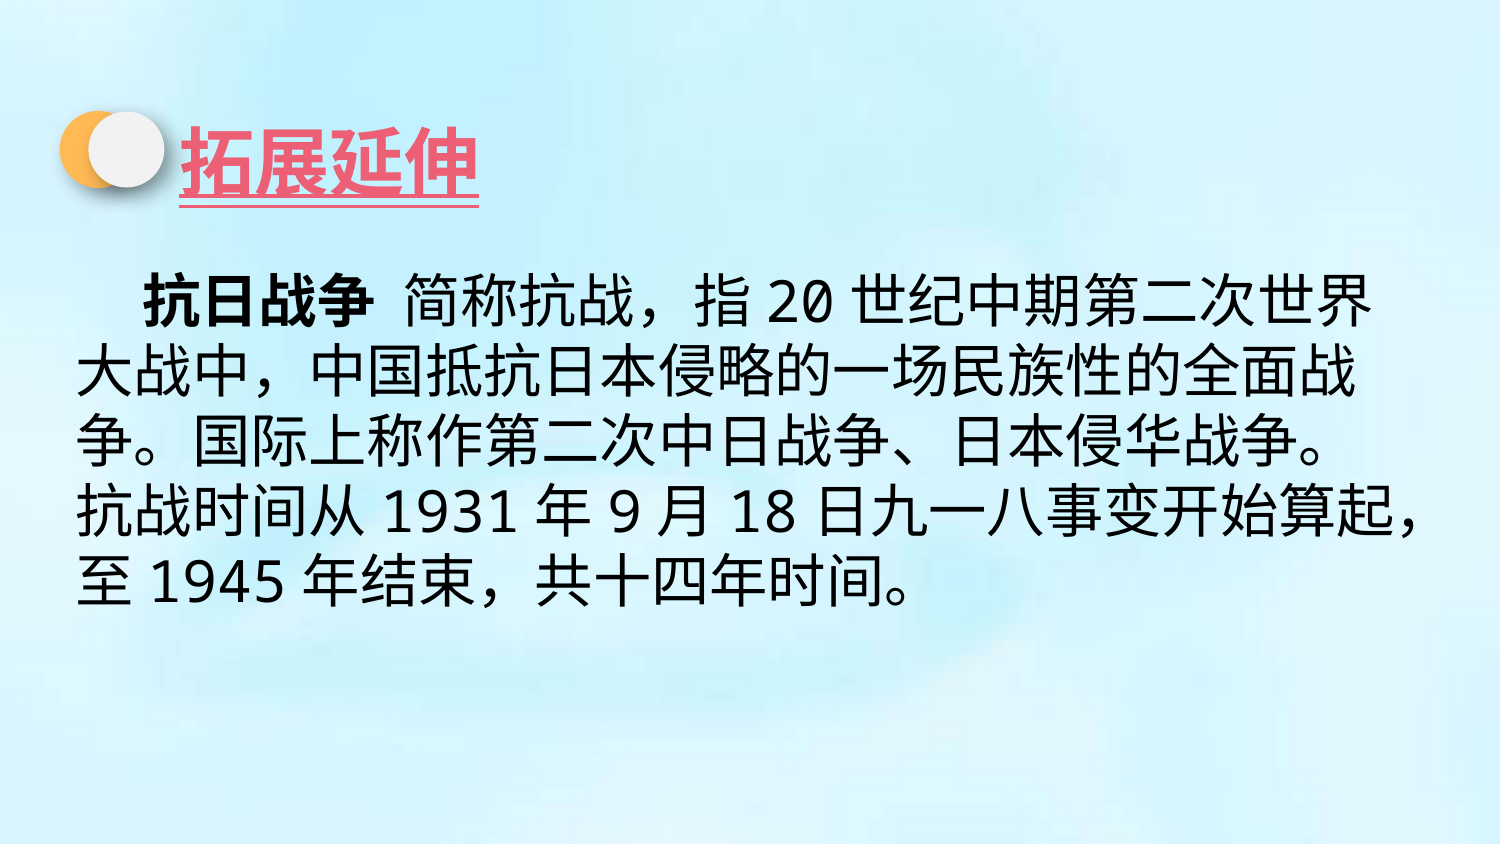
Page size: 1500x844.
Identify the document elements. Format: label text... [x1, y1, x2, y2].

picture [0, 0, 1500, 844]
text_box [87, 110, 166, 189]
text_box 抗日战争 简称抗战，指20世纪中期第二次世界大战中，中国抵抗日本侵略的一场民族性的全面战争。国际上称作第二次中日战争、日本侵华战争。抗战时间从1931年9月18日九一八事变开始算起，至1945年结束，共十四年时间。 [60, 256, 1425, 622]
text_box [59, 110, 110, 188]
text_box 拓展延伸 [164, 107, 494, 213]
